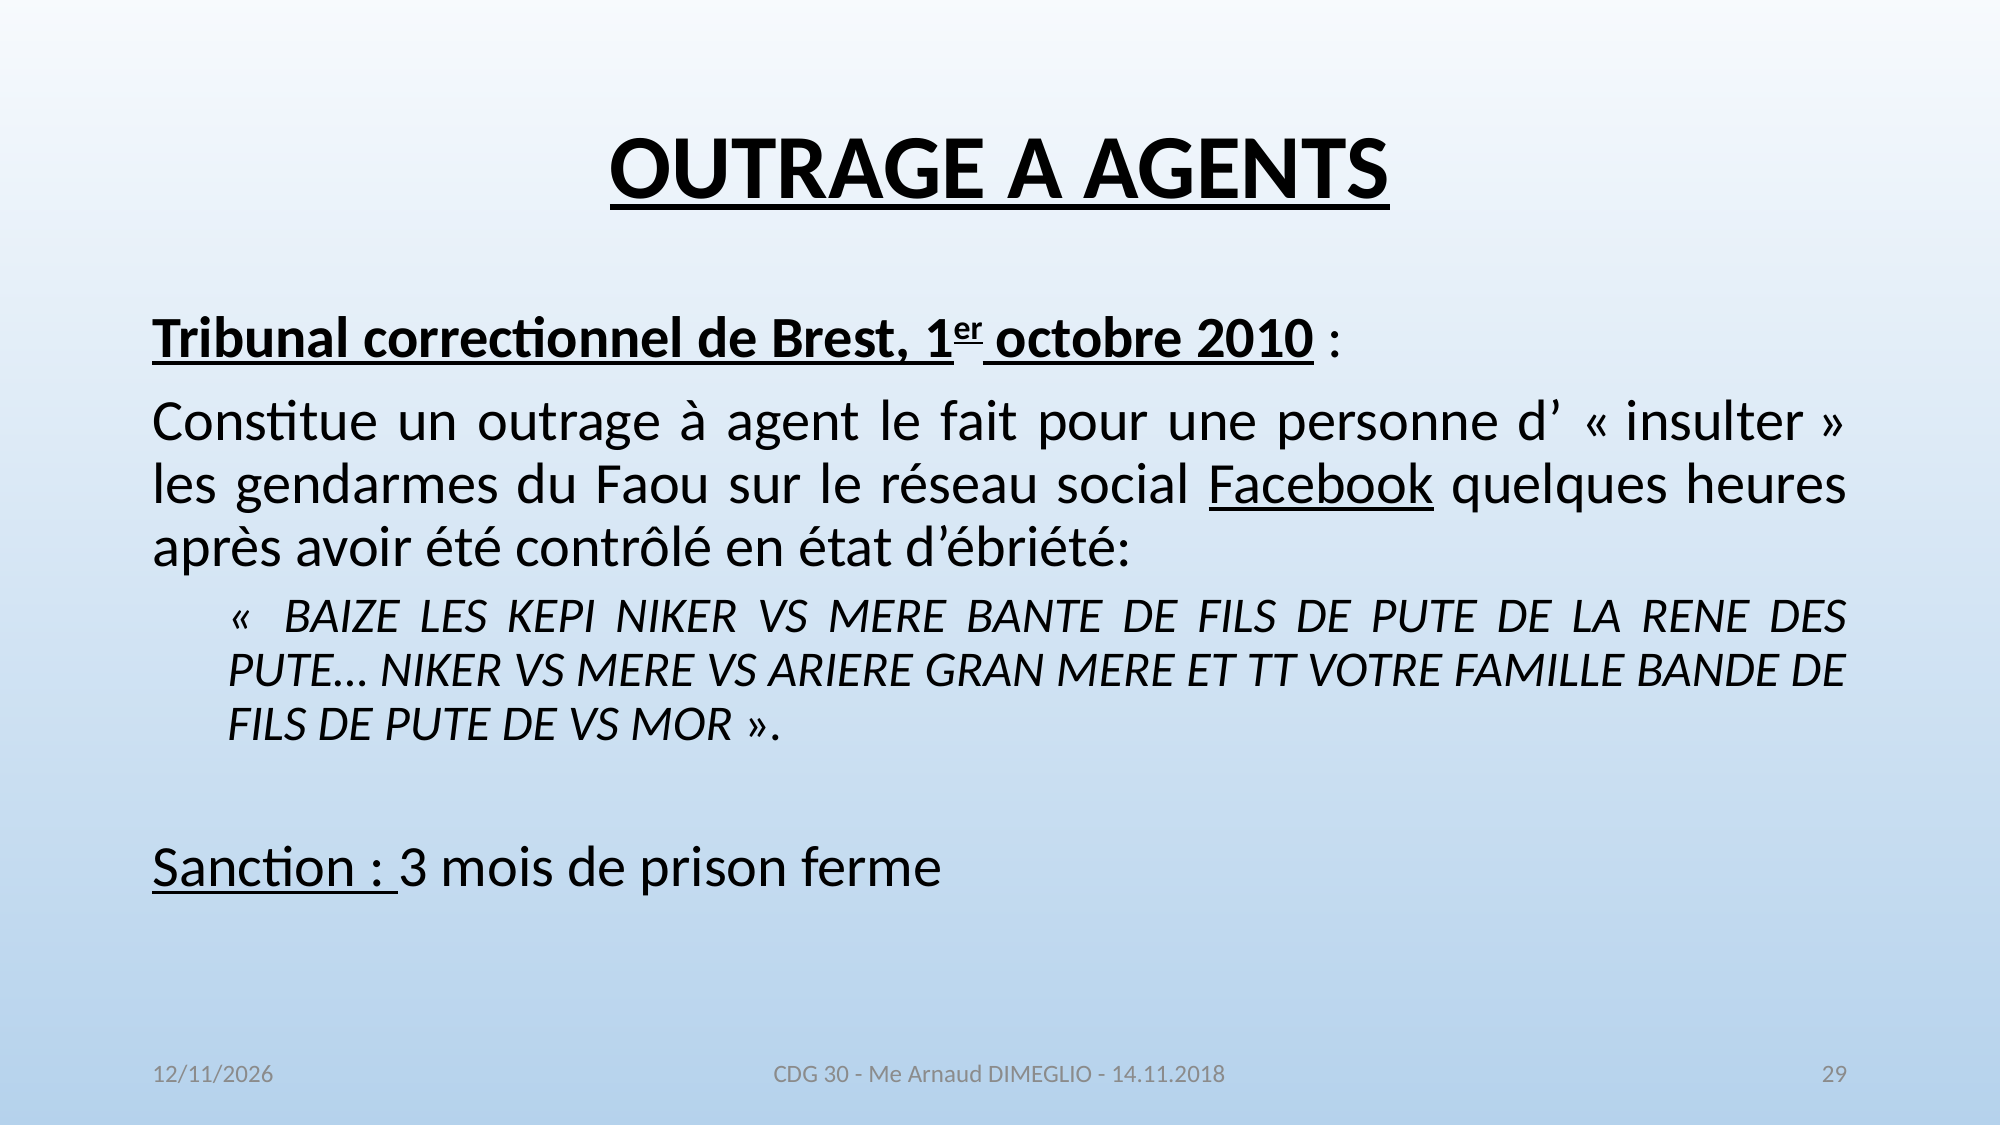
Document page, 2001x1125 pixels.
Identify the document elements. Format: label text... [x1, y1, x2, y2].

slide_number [137, 1042, 588, 1103]
footer CDG 30 - Me Arnaud DIMEGLIO - 14.11.2018 [662, 1042, 1338, 1103]
slide_number 29 [1412, 1042, 1863, 1103]
title OUTRAGE A AGENTS [137, 59, 1863, 278]
list Tribunal correctionnel de Brest, 1er octobre 2010 : Constitue un outrage à agent le fait pour une personne d’ « insulter » les gendarmes du Faou sur le réseau social Facebook quelques heures après avoir été contrôlé en état d’ébriété: « BAIZE LES KEPI NIKER VS MERE BANTE DE FILS DE PUTE DE LA RENE DES PUTE… NIKER VS MERE VS ARIERE GRAN MERE ET TT VOTRE FAMILLE BANDE DE FILS DE PUTE DE VS MOR ». Sanction : 3 mois de prison ferme [137, 299, 1863, 1014]
